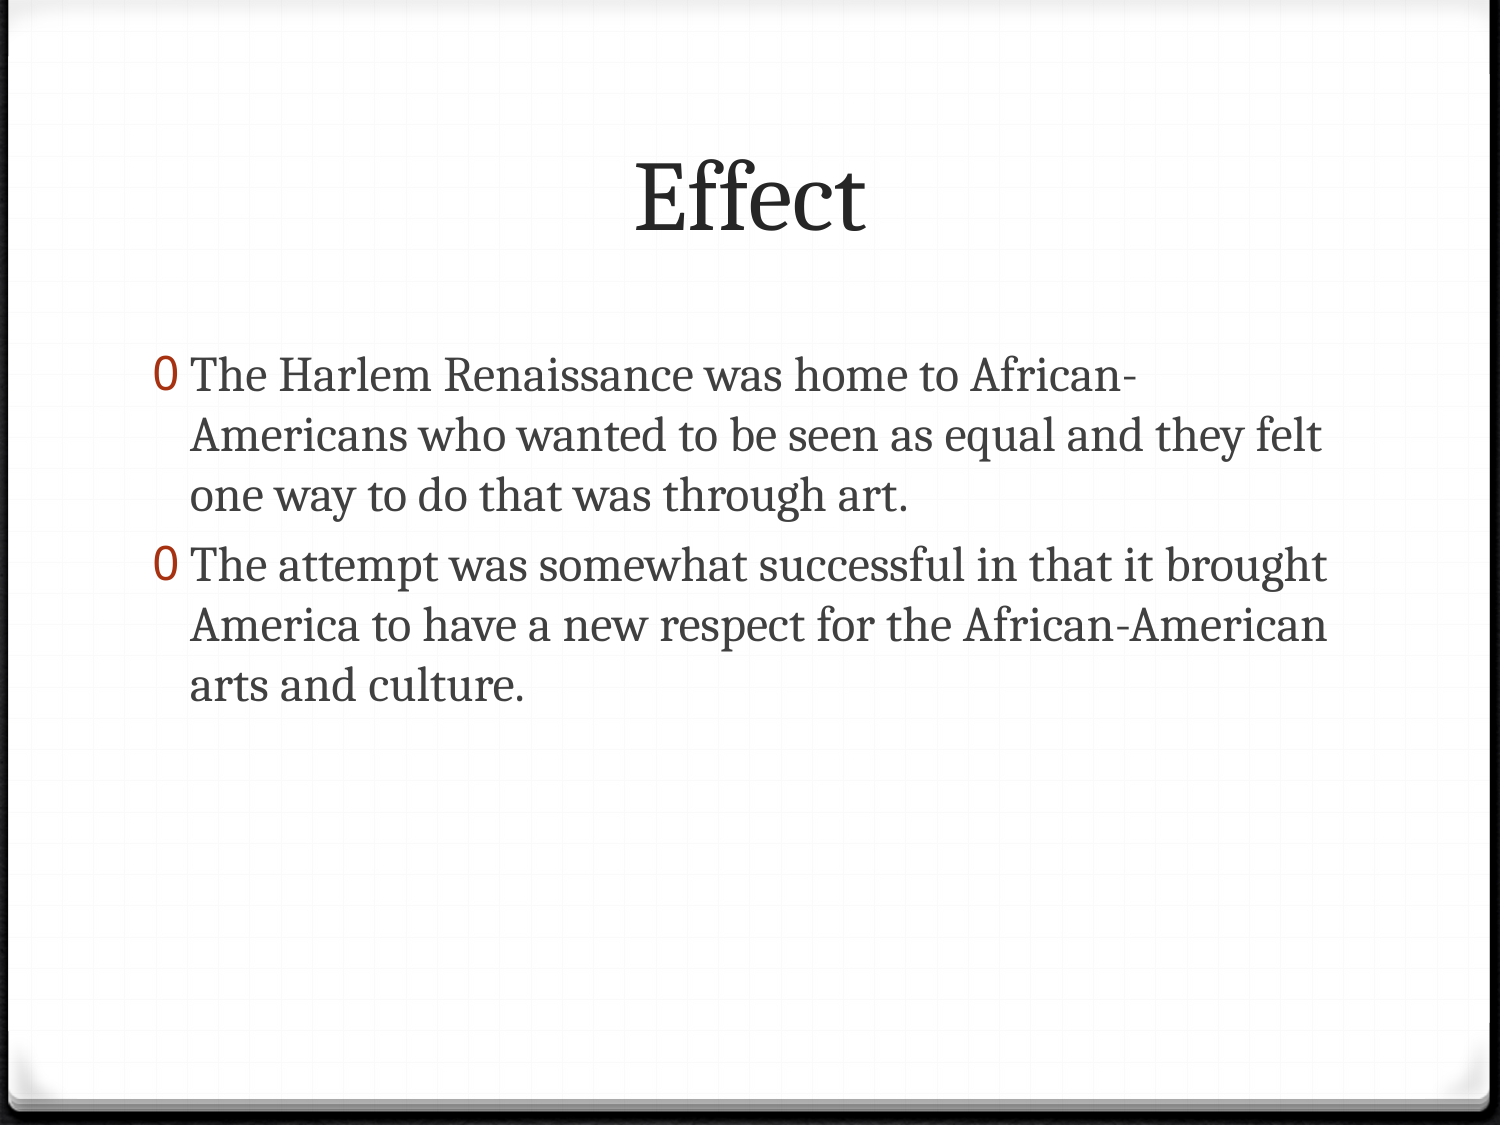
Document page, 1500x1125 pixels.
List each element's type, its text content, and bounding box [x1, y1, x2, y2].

title Effect [90, 71, 1410, 309]
list The Harlem Renaissance was home to African-Americans who wanted to be seen as equal and they felt one way to do that was through art. The attempt was somewhat successful in that it brought America to have a new respect for the African-American arts and culture. [137, 334, 1363, 983]
picture [0, 0, 1500, 1125]
